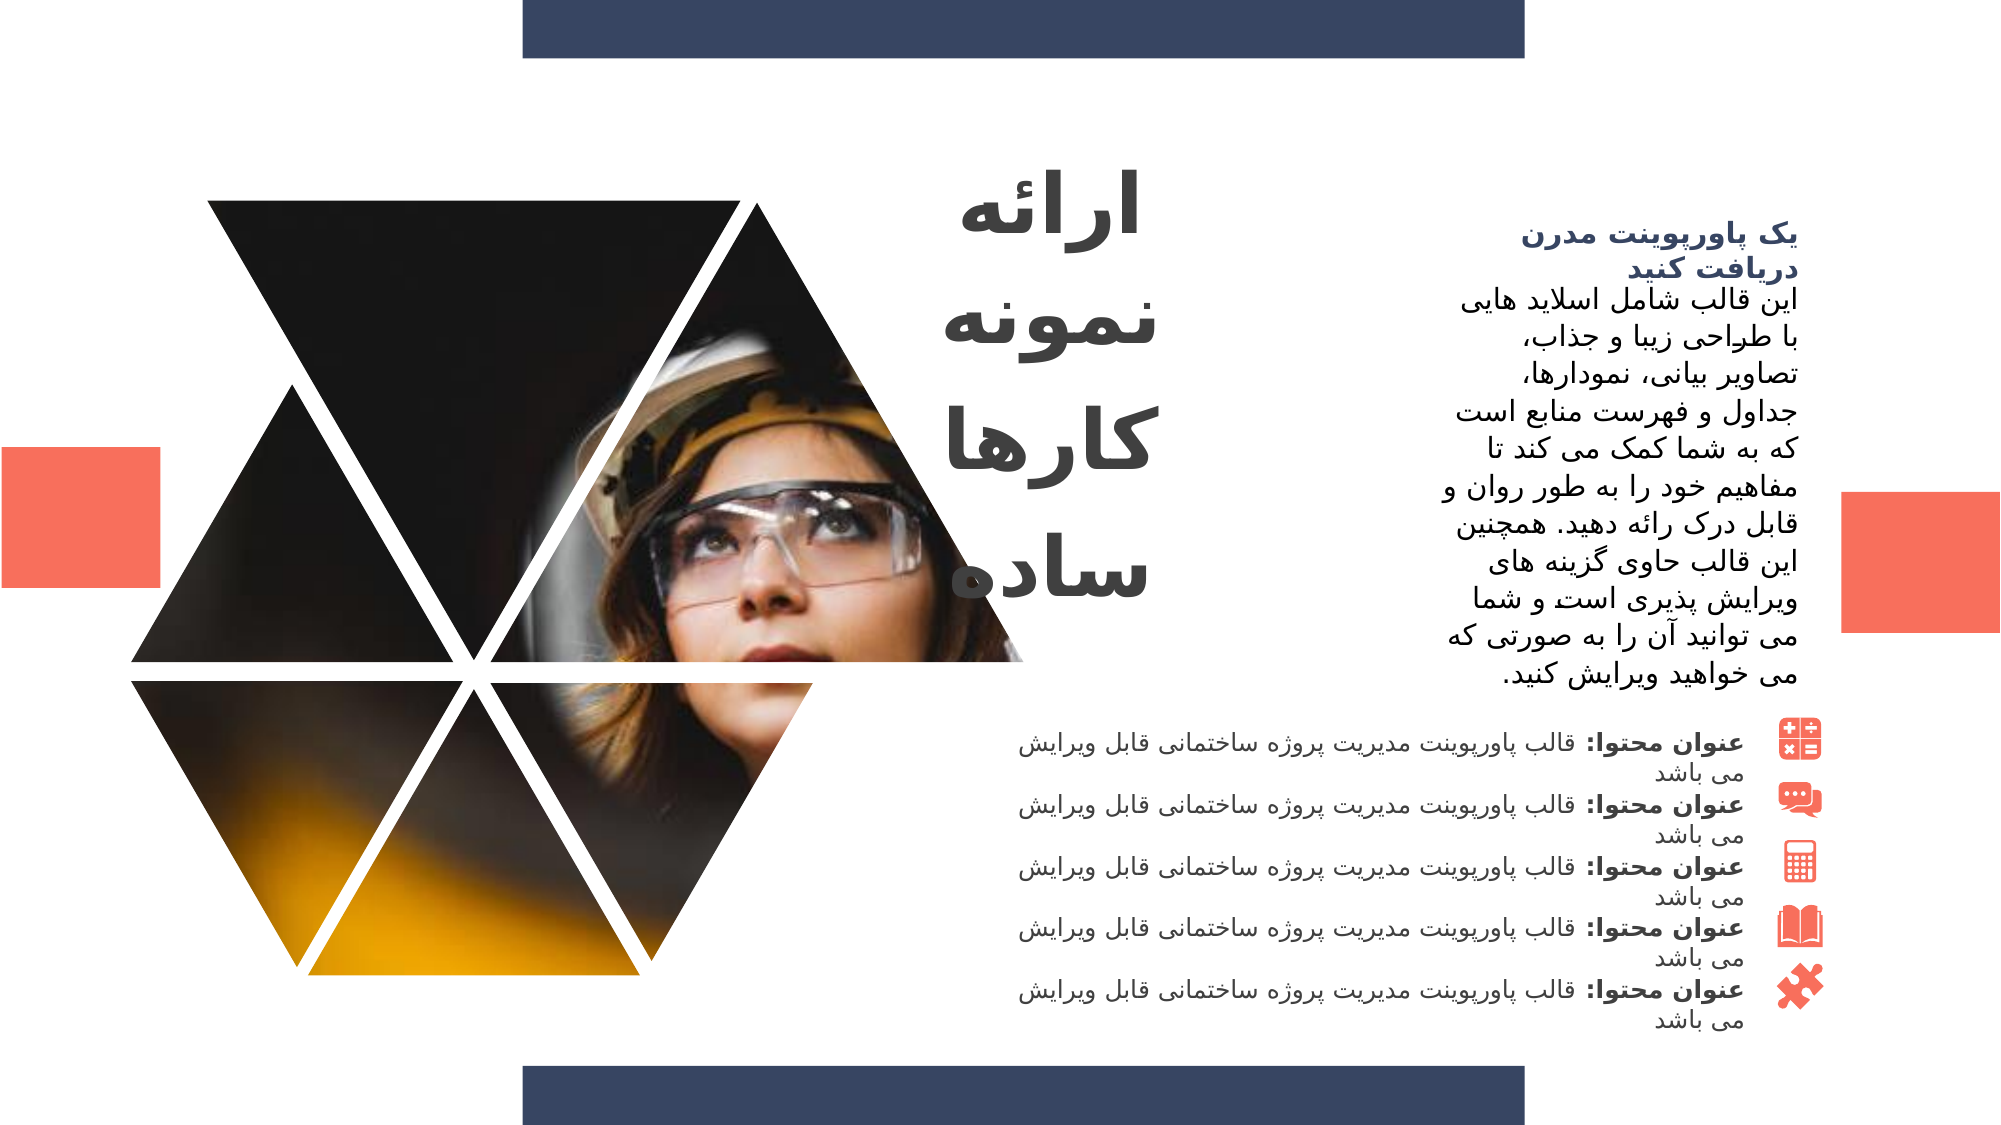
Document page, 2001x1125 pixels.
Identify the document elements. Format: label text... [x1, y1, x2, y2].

text_box [1841, 491, 2000, 633]
text_box ارائه نمونه کارها ساده [856, 120, 1246, 633]
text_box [1423, 207, 1814, 588]
text_box عنوان محتوا: قالب پاورپوینت مدیریت پروژه ساختمانی قابل ویرایش می باشد [1024, 719, 1760, 781]
text_box [522, 1065, 1525, 1125]
text_box [1, 447, 131, 588]
text_box عنوان محتوا: قالب پاورپوینت مدیریت پروژه ساختمانی قابل ویرایش می باشد [1024, 842, 1760, 904]
text_box [1783, 839, 1818, 884]
text_box عنوان محتوا: قالب پاورپوینت مدیریت پروژه ساختمانی قابل ویرایش می باشد [967, 966, 1760, 1041]
text_box عنوان محتوا: قالب پاورپوینت مدیریت پروژه ساختمانی قابل ویرایش می باشد [1024, 781, 1760, 842]
text_box [1776, 903, 1824, 949]
text_box [1775, 961, 1826, 1012]
text_box [522, 0, 1525, 59]
picture [131, 200, 1024, 976]
text_box [1777, 781, 1823, 819]
text_box عنوان محتوا: قالب پاورپوینت مدیریت پروژه ساختمانی قابل ویرایش می باشد [1024, 904, 1760, 966]
text_box [1778, 716, 1823, 761]
